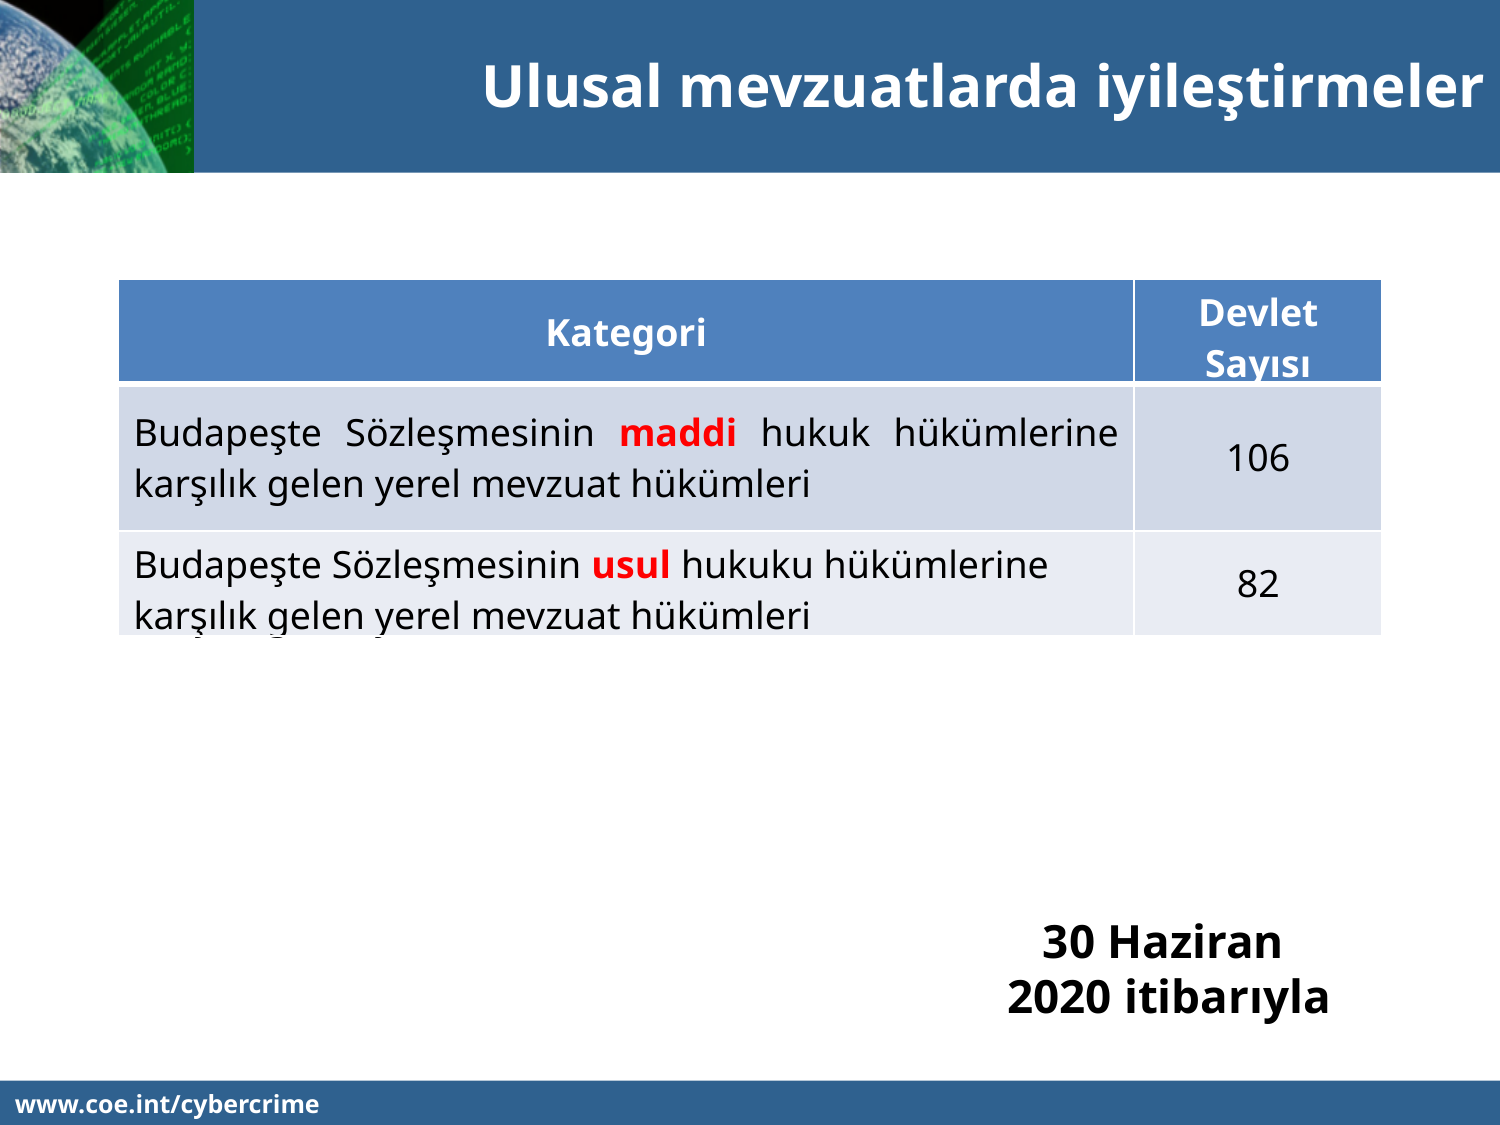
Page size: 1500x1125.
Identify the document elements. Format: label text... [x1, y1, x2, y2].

table_cell Budapeşte Sözleşmesinin maddi hukuk hükümlerine karşılık gelen yerel mevzuat hükümleri [119, 387, 1133, 530]
table_header Devlet Sayısı [1135, 280, 1381, 339]
picture [0, 0, 194, 173]
text_box www.coe.int/cybercrime [0, 1079, 1500, 1125]
text_box [868, 339, 1382, 416]
text_box 30 Haziran 2020 itibarıyla [785, 905, 1500, 1030]
table_cell 82 [1135, 532, 1381, 635]
table_cell 106 [1135, 416, 1381, 530]
table_header Kategori [119, 280, 1133, 381]
text_box Ulusal mevzuatlarda iyileştirmeler [197, 0, 1500, 175]
table_cell Budapeşte Sözleşmesinin usul hukuku hükümlerine karşılık gelen yerel mevzuat hükümleri [119, 532, 1133, 635]
